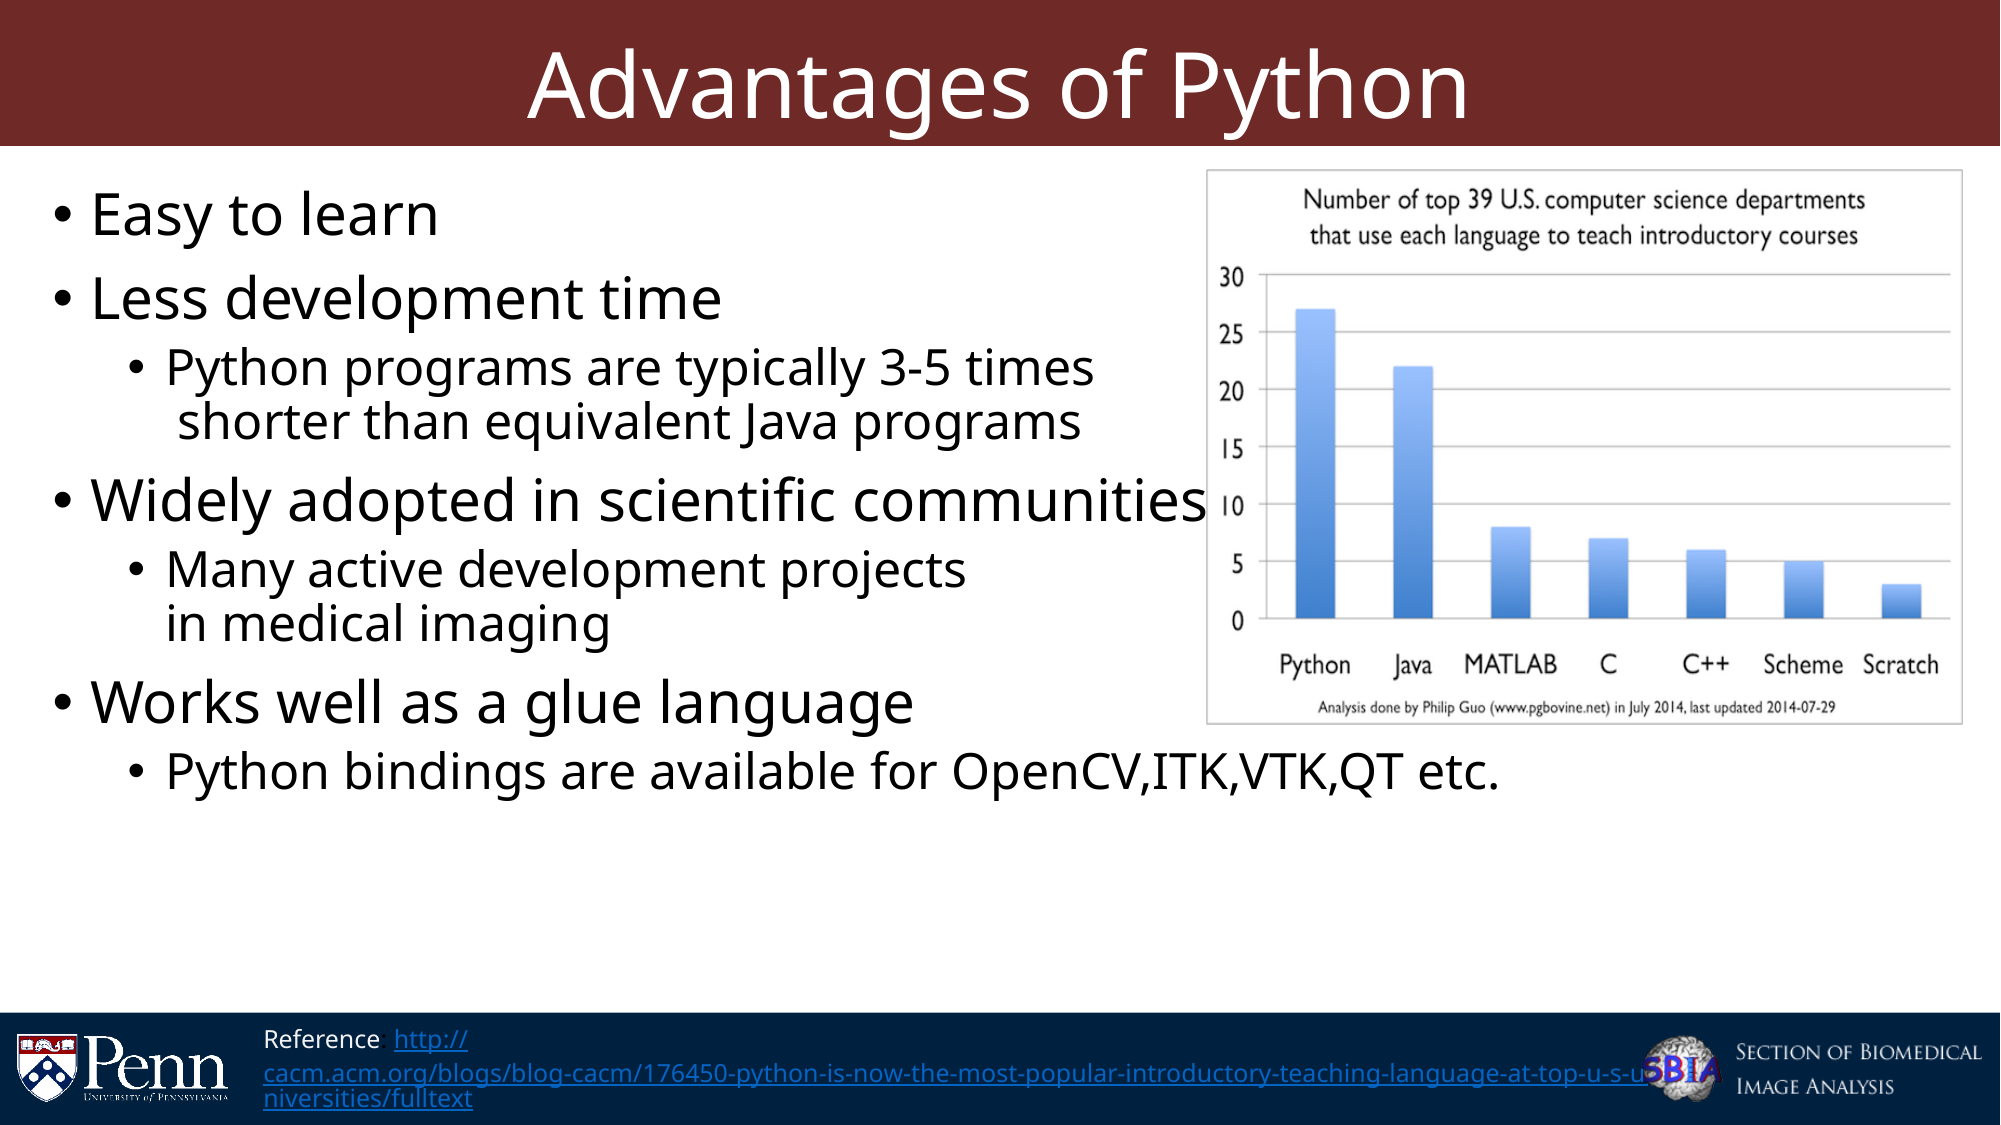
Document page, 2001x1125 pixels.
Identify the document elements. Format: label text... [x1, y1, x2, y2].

list Easy to learn Less development time Python programs are typically 3-5 times shorter than equivalent Java programs Widely adopted in scientific communities Many active development projects in medical imaging Works well as a glue language Python bindings are available for OpenCV,ITK,VTK,QT etc. [37, 177, 1963, 988]
picture [1667, 1034, 1982, 1103]
picture [1206, 169, 1963, 725]
text_box Reference: http://cacm.acm.org/blogs/blog-cacm/176450-python-is-now-the-most-popular-introductory-teaching-language-at-top-u-s-universities/fulltext [248, 1015, 1667, 1125]
picture [17, 1034, 228, 1103]
title Advantages of Python [37, 0, 1963, 146]
